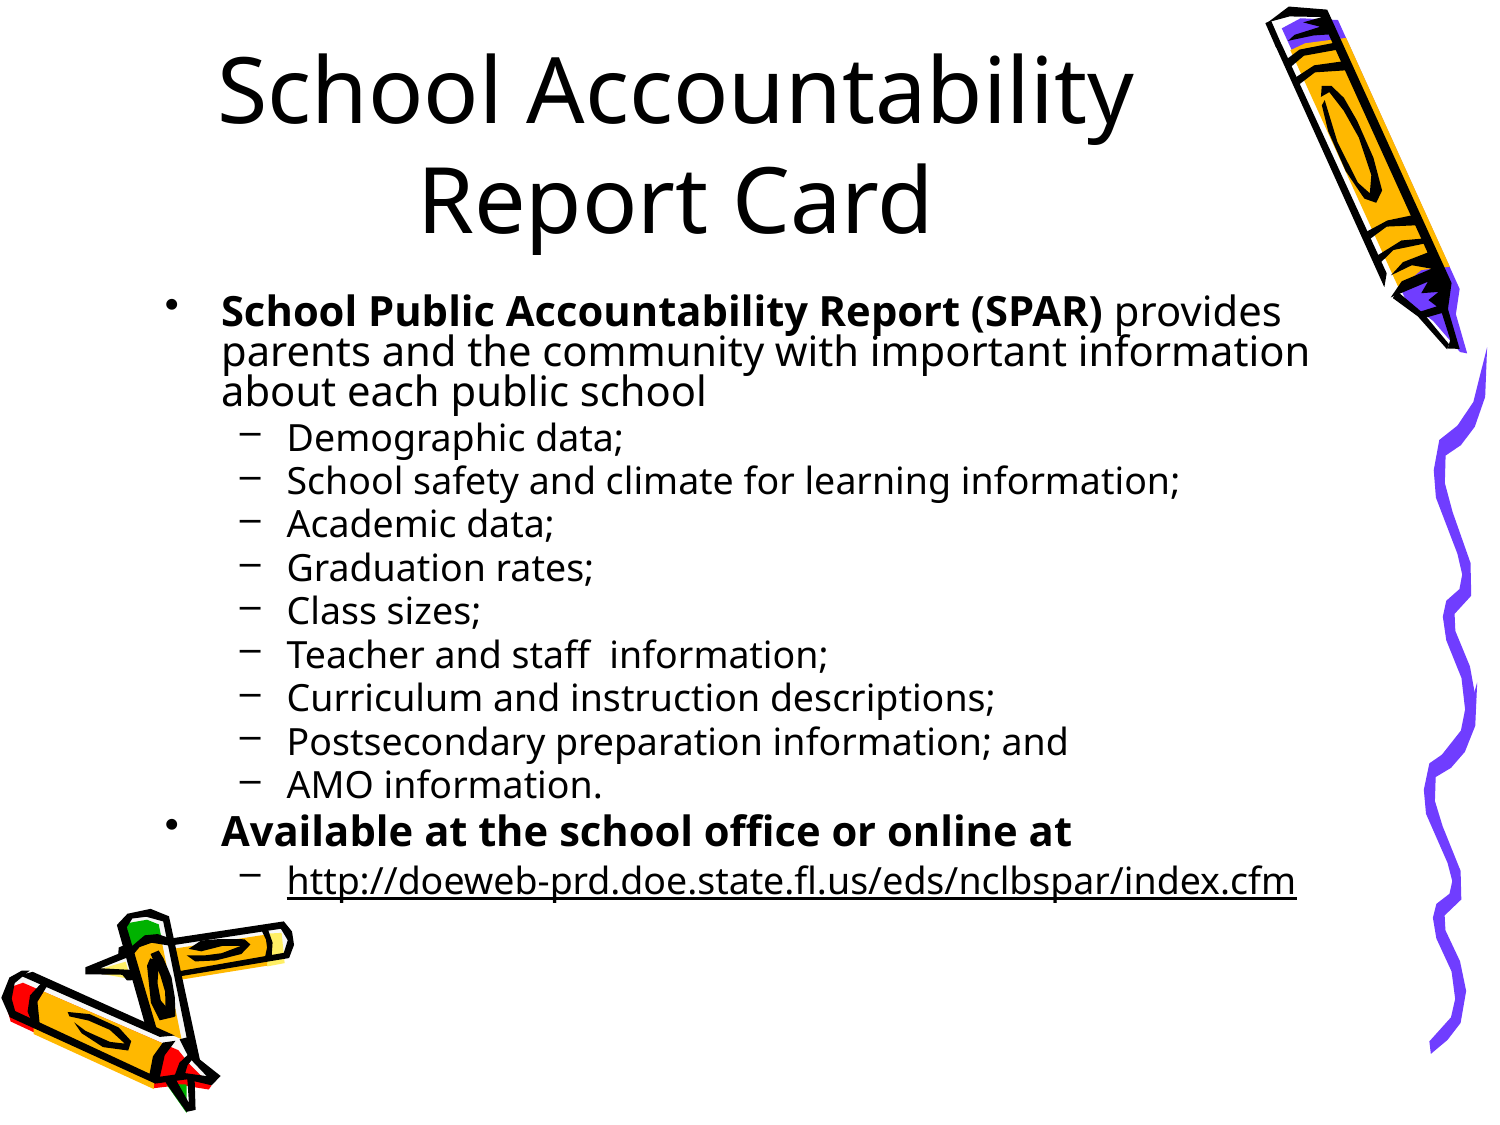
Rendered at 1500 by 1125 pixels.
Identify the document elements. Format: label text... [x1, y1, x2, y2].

text_box School Public Accountability Report (SPAR) provides parents and the community with important information about each public school Demographic data; School safety and climate for learning information; Academic data; Graduation rates; Class sizes; Teacher and staff information; Curriculum and instruction descriptions; Postsecondary preparation information; and AMO information. Available at the school office or online at http://doeweb-prd.doe.state.fl.us/eds/nclbspar/index.cfm [149, 287, 1413, 963]
text_box School Accountability Report Card [112, 24, 1240, 288]
